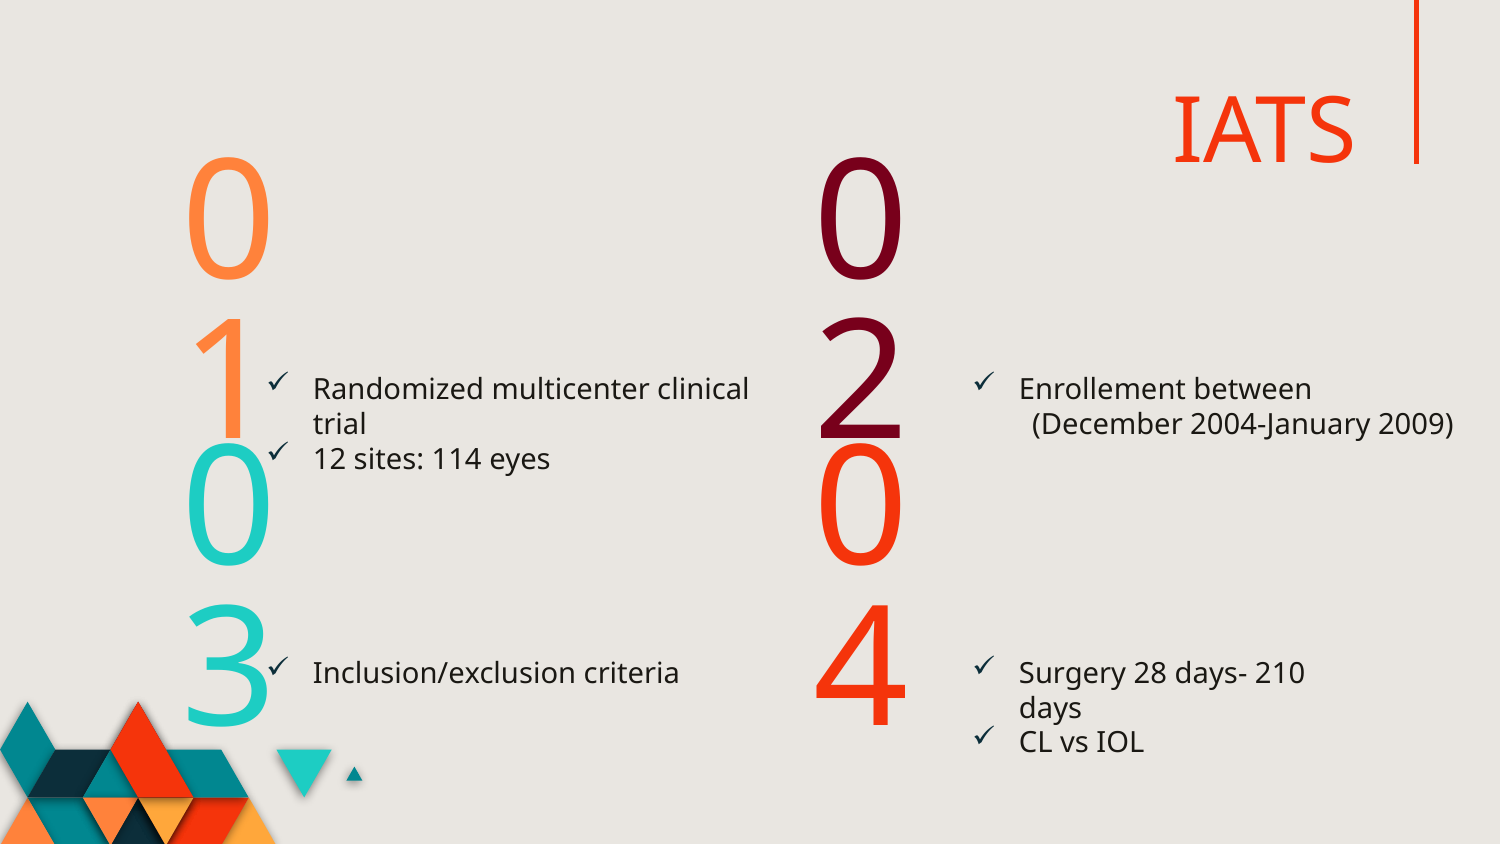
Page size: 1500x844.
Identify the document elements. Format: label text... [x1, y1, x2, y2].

title 02 [766, 233, 957, 389]
title IATS [750, 76, 1372, 172]
subtitle Surgery 28 days- 210 days CL vs IOL [957, 638, 1388, 743]
title 04 [766, 519, 957, 675]
subtitle Inclusion/exclusion criteria [251, 639, 767, 744]
subtitle Enrollement between (December 2004-January 2009) [957, 355, 1473, 459]
title 01 [133, 233, 324, 389]
title 03 [133, 519, 324, 675]
subtitle Randomized multicenter clinical trial 12 sites: 114 eyes [251, 355, 809, 459]
